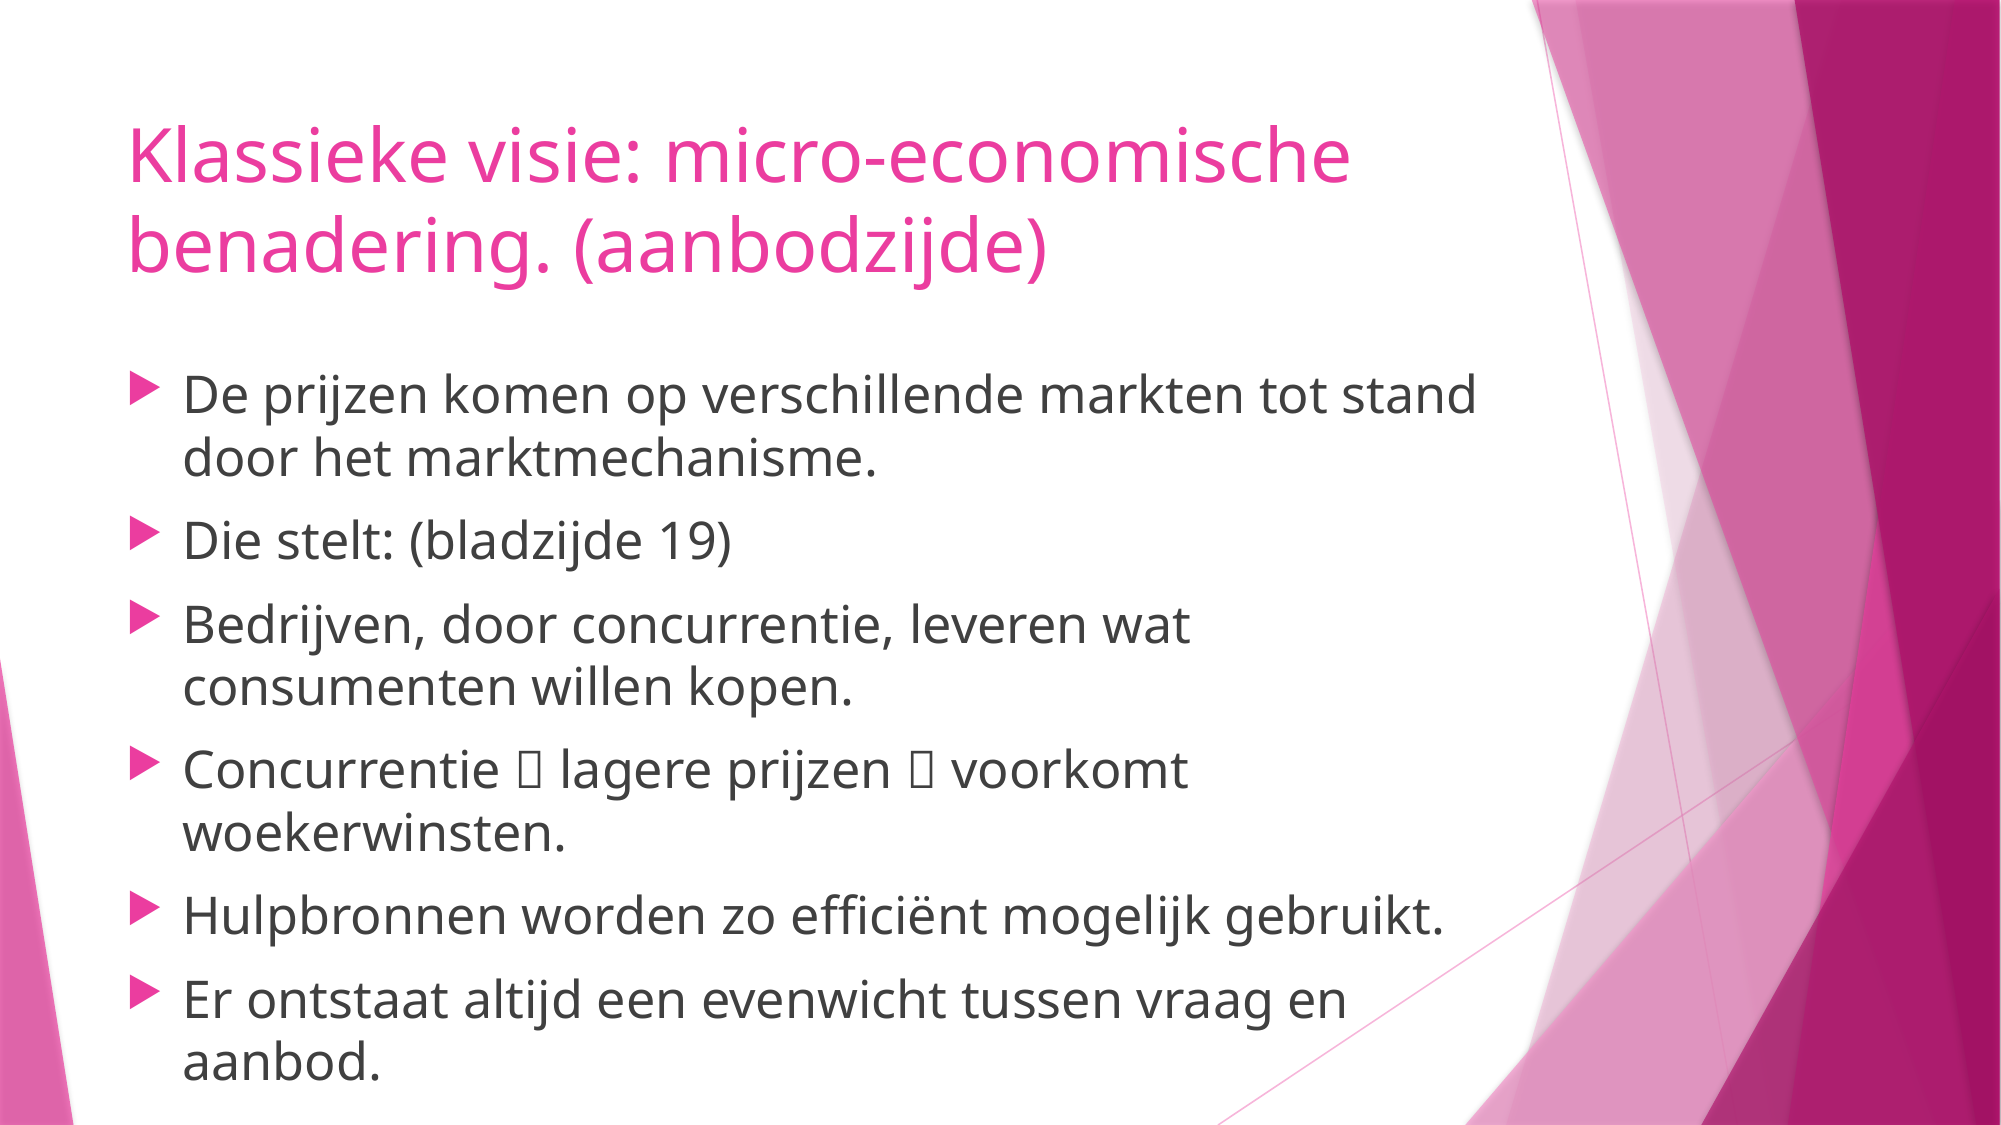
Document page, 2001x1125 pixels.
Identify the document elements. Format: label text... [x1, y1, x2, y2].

list De prijzen komen op verschillende markten tot stand door het marktmechanisme. Die stelt: (bladzijde 19) Bedrijven, door concurrentie, leveren wat consumenten willen kopen. Concurrentie  lagere prijzen  voorkomt woekerwinsten. Hulpbronnen worden zo efficiënt mogelijk gebruikt. Er ontstaat altijd een evenwicht tussen vraag en aanbod. [111, 354, 1522, 992]
title Klassieke visie: micro-economische benadering. (aanbodzijde) [111, 99, 1522, 317]
